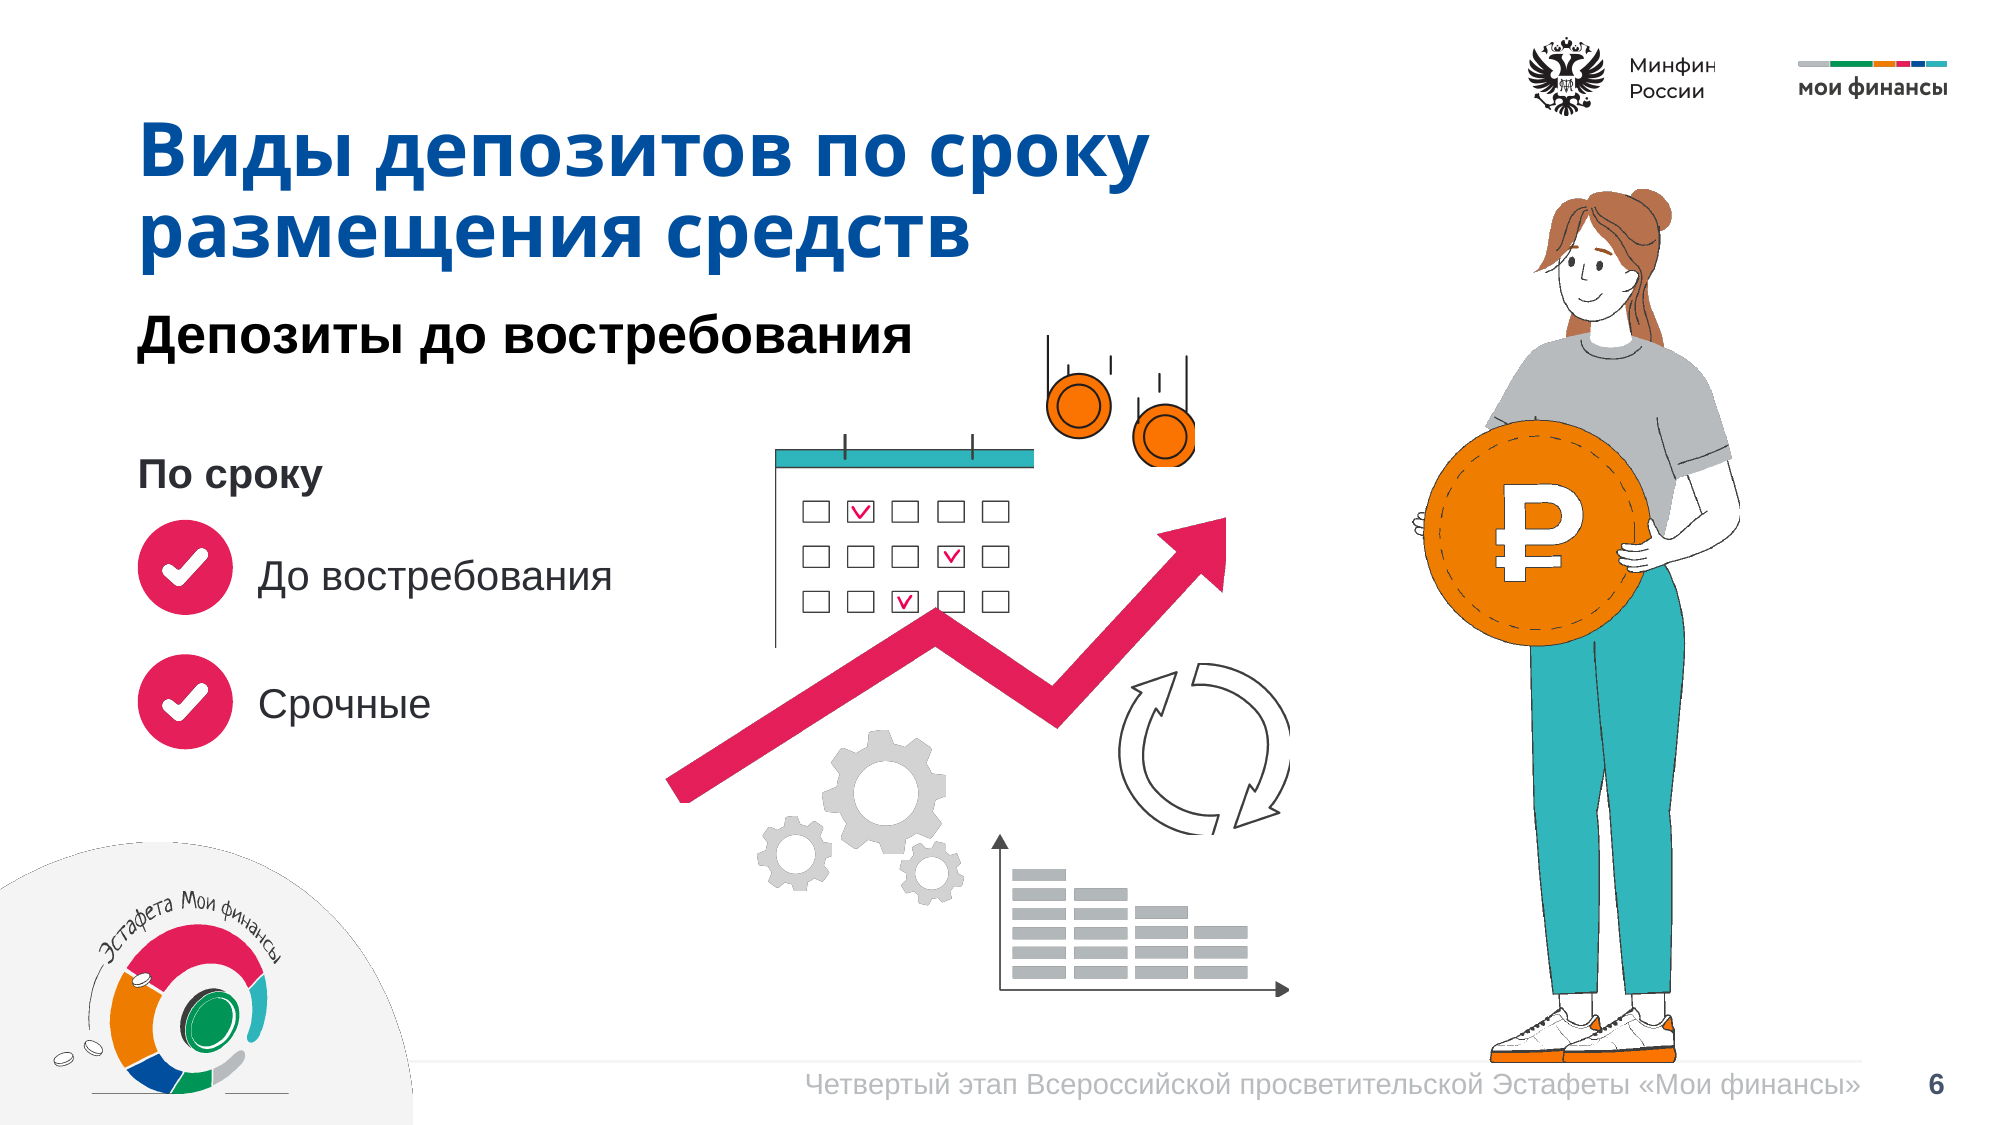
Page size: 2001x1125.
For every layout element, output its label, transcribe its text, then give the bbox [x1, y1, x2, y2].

picture [1528, 37, 1715, 116]
text_box По сроку [137, 422, 593, 498]
picture [0, 842, 414, 1125]
picture [1412, 189, 1740, 1063]
text_box Депозиты до востребования [137, 306, 968, 374]
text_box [137, 519, 234, 616]
picture [1046, 335, 1195, 467]
text_box До востребования [257, 549, 622, 600]
text_box Срочные [257, 676, 621, 727]
picture [1798, 61, 1947, 99]
text_box [137, 654, 233, 750]
picture [665, 434, 1291, 997]
title Виды депозитов по сроку размещения средств [137, 111, 1304, 267]
text_box 6 [1862, 1065, 1945, 1125]
picture [162, 683, 208, 721]
